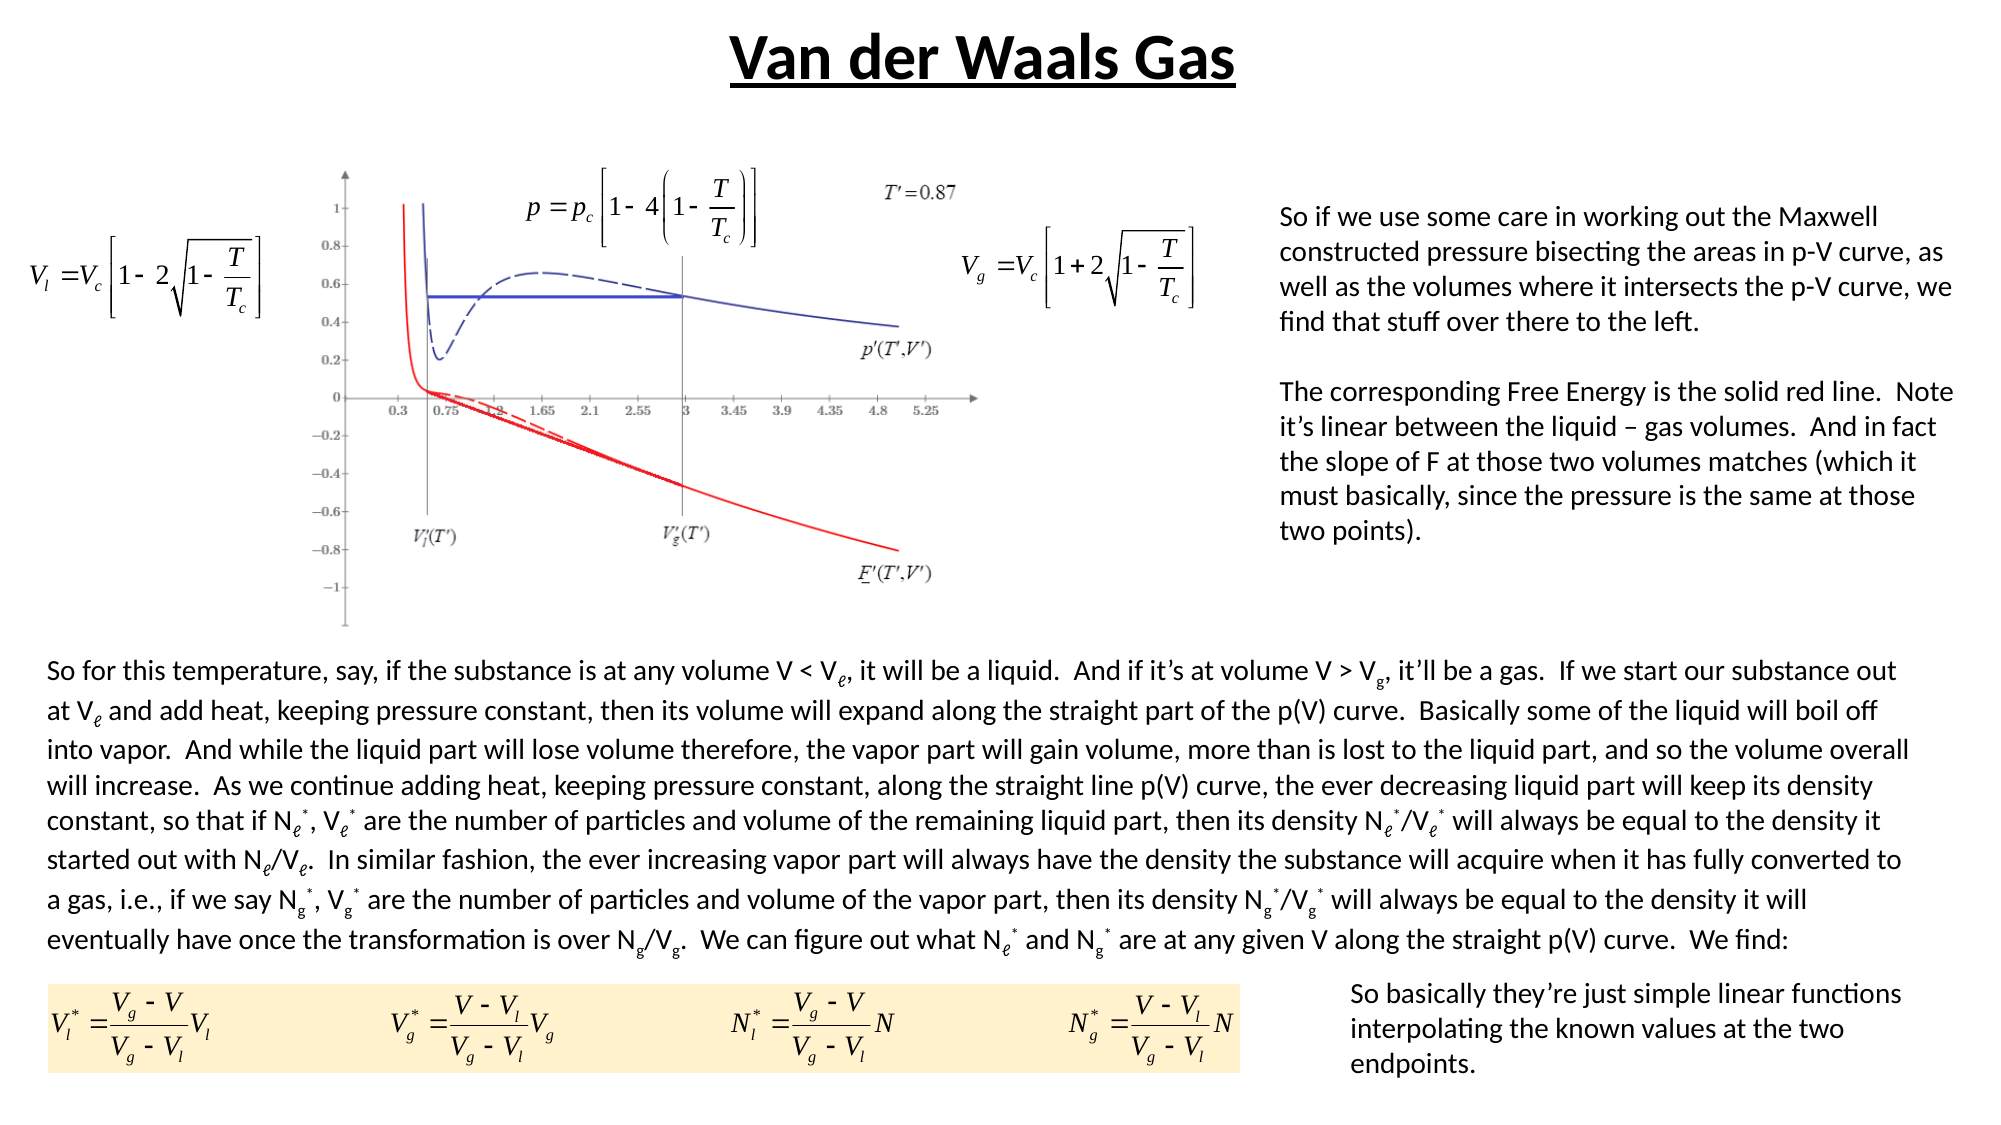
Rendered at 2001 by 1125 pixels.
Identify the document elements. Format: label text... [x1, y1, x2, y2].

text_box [958, 221, 1203, 314]
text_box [48, 983, 1241, 1073]
text_box So for this temperature, say, if the substance is at any volume V < Vℓ, it will be a liquid. And if it’s at volume V > Vg, it’ll be a gas. If we start our substance out at Vℓ and add heat, keeping pressure constant, then its volume will expand along the straight part of the p(V) curve. Basically some of the liquid will boil off into vapor. And while the liquid part will lose volume therefore, the vapor part will gain volume, more than is lost to the liquid part, and so the volume overall will increase. As we continue adding heat, keeping pressure constant, along the straight line p(V) curve, the ever decreasing liquid part will keep its density constant, so that if Nℓ*, Vℓ* are the number of particles and volume of the remaining liquid part, then its density Nℓ*/Vℓ* will always be equal to the density it started out with Nℓ/Vℓ. In similar fashion, the ever increasing vapor part will always have the density the substance will acquire when it has fully converted to a gas, i.e., if we say Ng*, Vg* are the number of particles and volume of the vapor part, then its density Ng*/Vg* will always be equal to the density it will eventually have once the transformation is over Ng/Vg. We can figure out what Nℓ* and Ng* are at any given V along the straight p(V) curve. We find: [32, 643, 1935, 968]
text_box So basically they’re just simple linear functions interpolating the known values at the two endpoints. [1335, 967, 1935, 1088]
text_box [307, 156, 1003, 640]
text_box So if we use some care in working out the Maxwell constructed pressure bisecting the areas in p-V curve, as well as the volumes where it intersects the p-V curve, we find that stuff over there to the left. The corresponding Free Energy is the solid red line. Note it’s linear between the liquid – gas volumes. And in fact the slope of F at those two volumes matches (which it must basically, since the pressure is the same at those two points). [1264, 189, 1974, 554]
text_box Van der Waals Gas [503, 14, 1464, 101]
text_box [26, 230, 271, 325]
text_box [519, 162, 766, 254]
